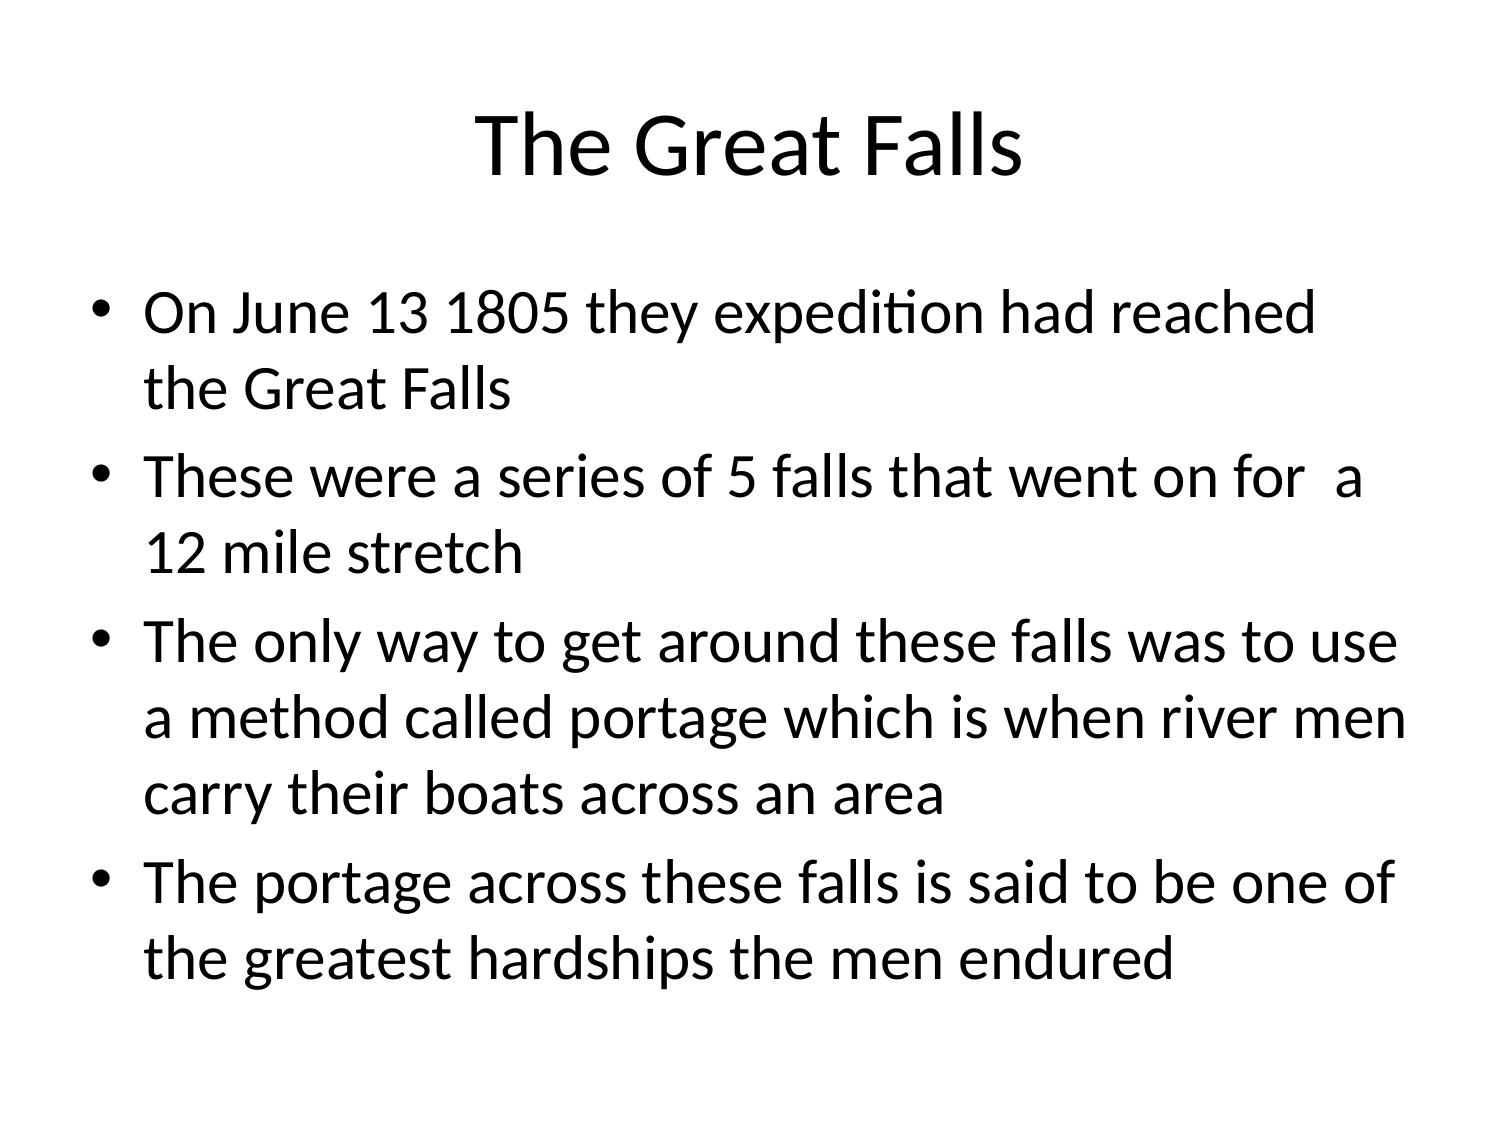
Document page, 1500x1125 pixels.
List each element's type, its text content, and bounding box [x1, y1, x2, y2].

list On June 13 1805 they expedition had reached the Great Falls These were a series of 5 falls that went on for a 12 mile stretch The only way to get around these falls was to use a method called portage which is when river men carry their boats across an area The portage across these falls is said to be one of the greatest hardships the men endured [75, 262, 1425, 1005]
title The Great Falls [75, 45, 1425, 233]
